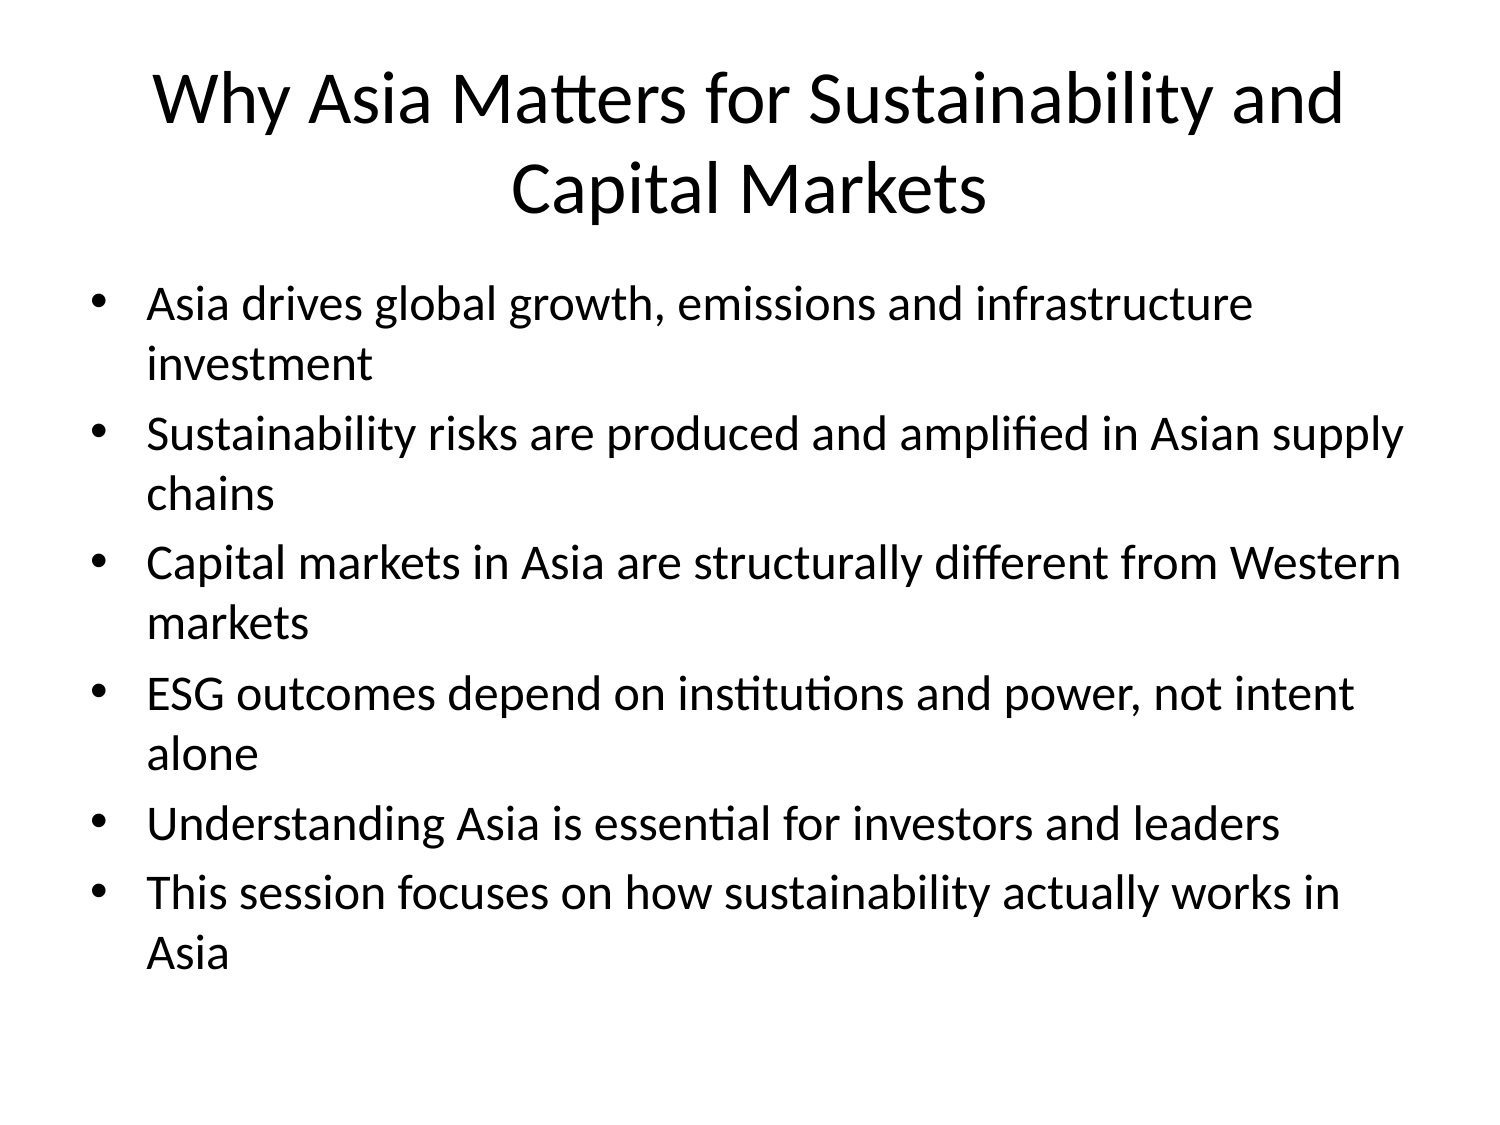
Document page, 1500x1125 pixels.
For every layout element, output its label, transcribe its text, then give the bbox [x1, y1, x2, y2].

title Why Asia Matters for Sustainability and Capital Markets [75, 45, 1425, 233]
list Asia drives global growth, emissions and infrastructure investment Sustainability risks are produced and amplified in Asian supply chains Capital markets in Asia are structurally different from Western markets ESG outcomes depend on institutions and power, not intent alone Understanding Asia is essential for investors and leaders This session focuses on how sustainability actually works in Asia [75, 262, 1425, 1005]
